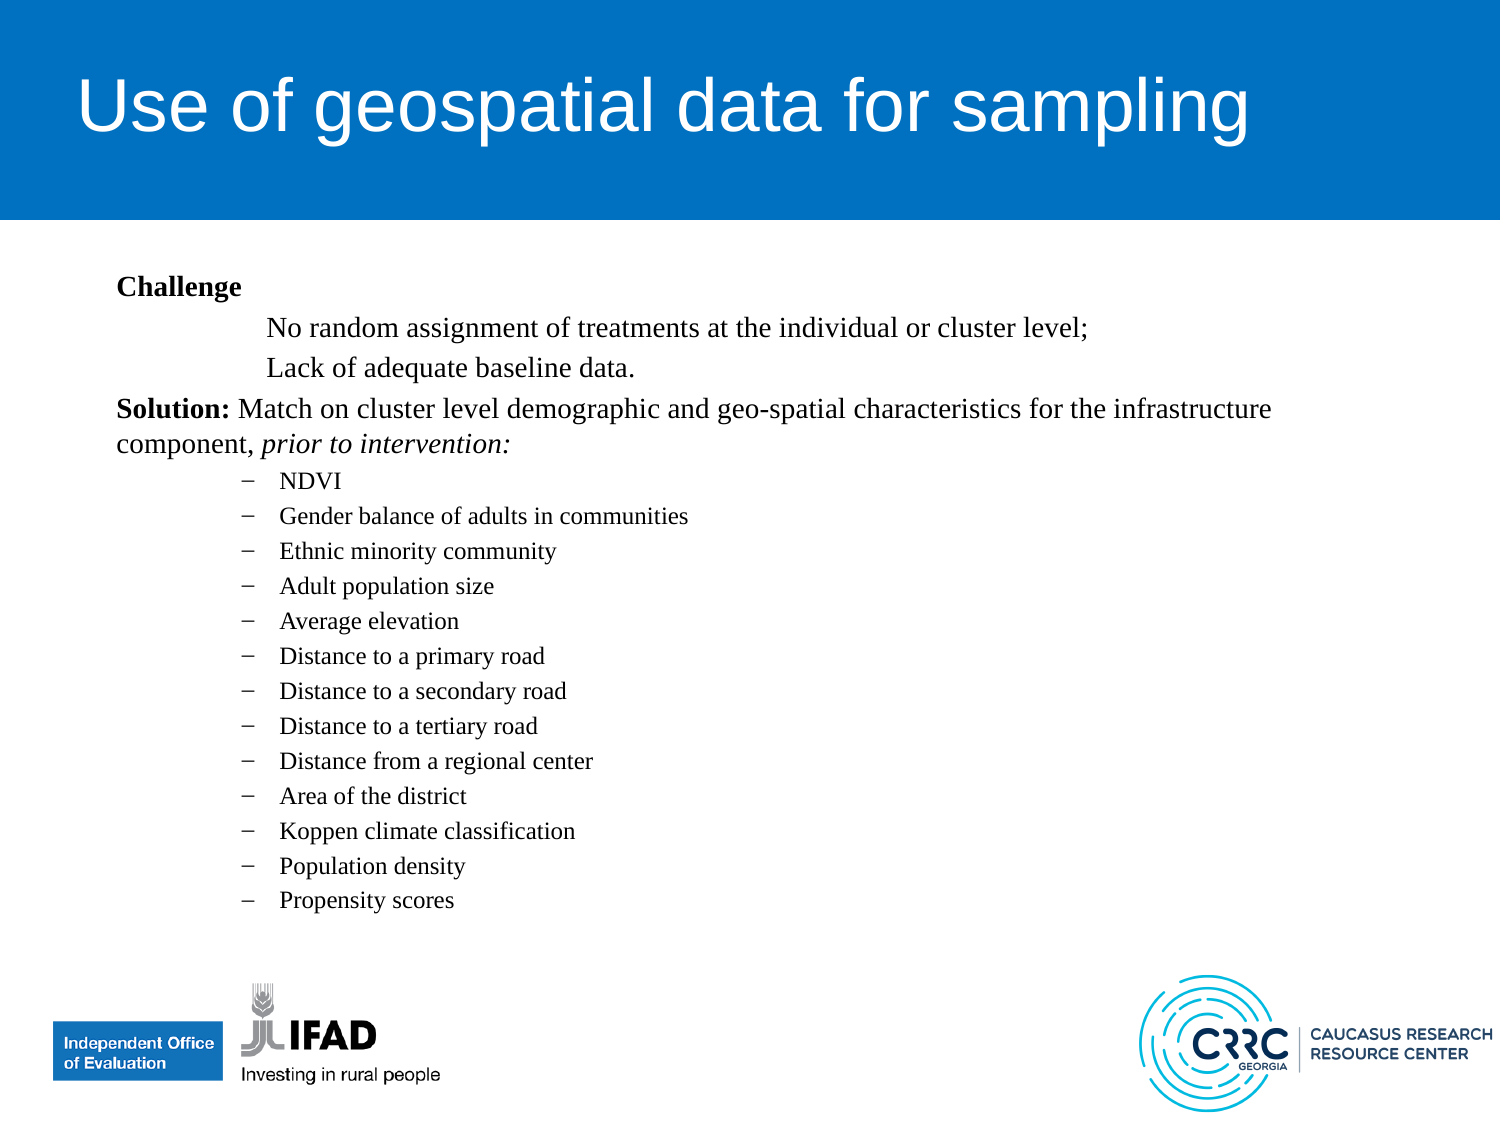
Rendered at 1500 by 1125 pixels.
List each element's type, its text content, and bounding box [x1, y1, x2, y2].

list Use of geospatial data for sampling [76, 30, 1412, 173]
list Challenge No random assignment of treatments at the individual or cluster level; Lack of adequate baseline data. Solution: Match on cluster level demographic and geo-spatial characteristics for the infrastructure component, prior to intervention: NDVI Gender balance of adults in communities Ethnic minority community Adult population size Average elevation Distance to a primary road Distance to a secondary road Distance to a tertiary road Distance from a regional center Area of the district Koppen climate classification Population density Propensity scores [53, 267, 1377, 998]
picture [53, 998, 443, 1089]
picture [1125, 962, 1500, 1125]
